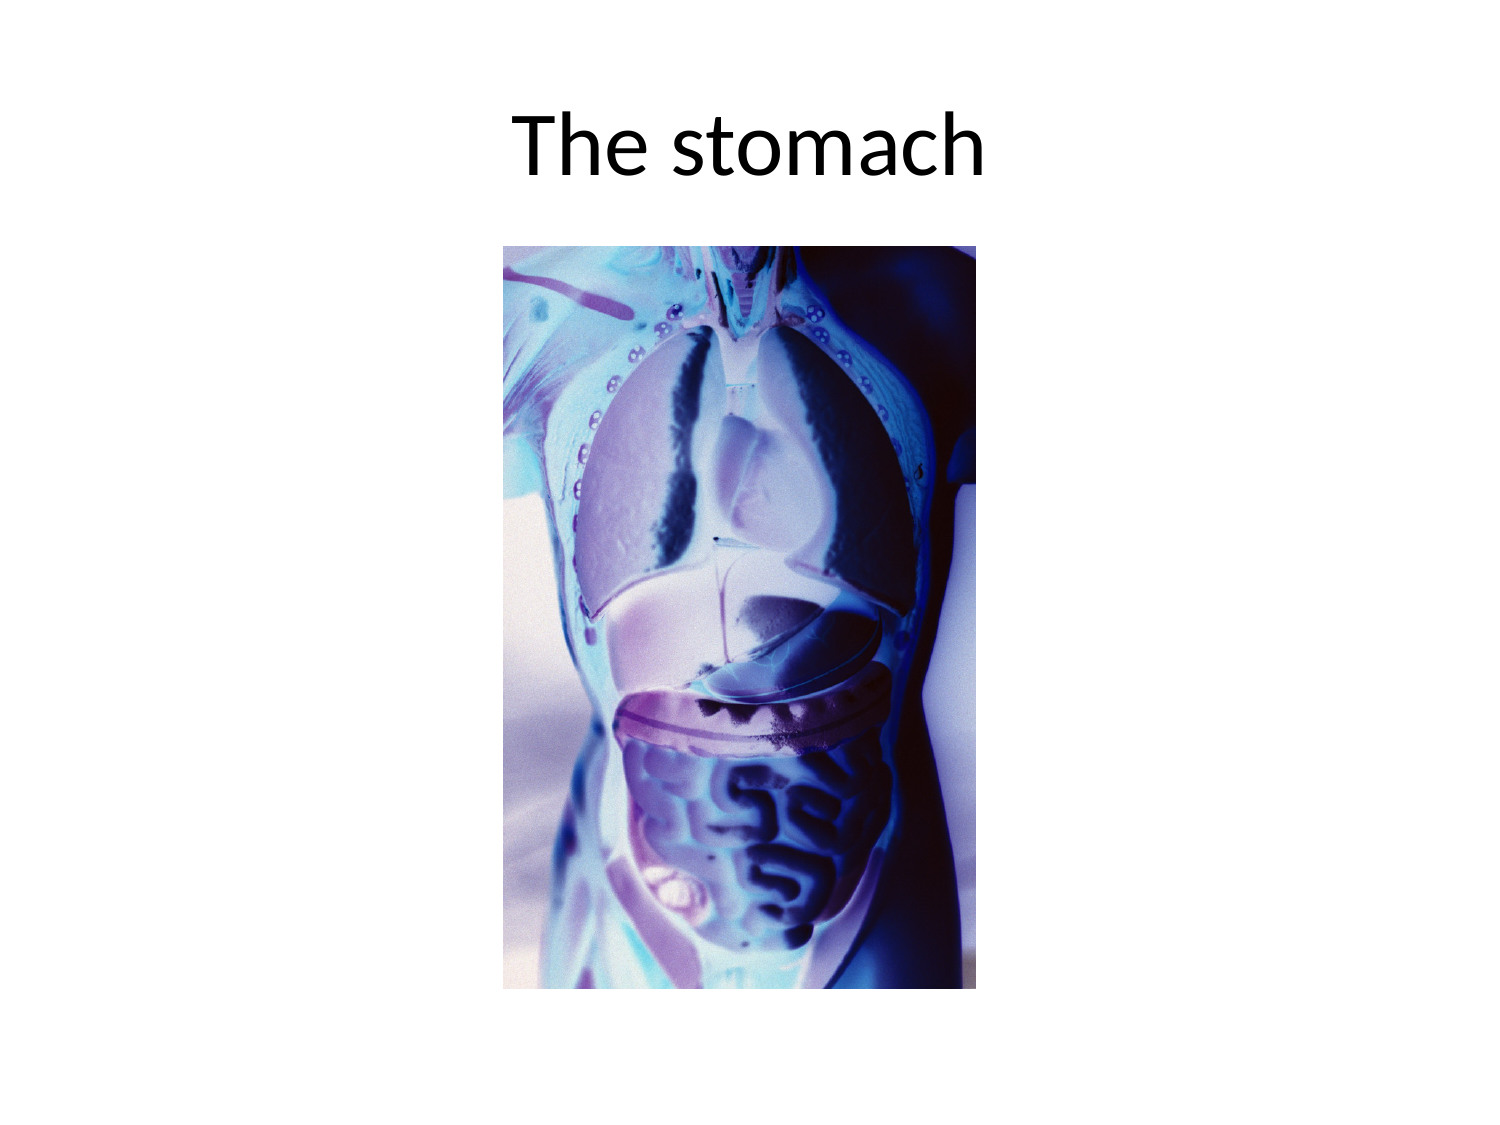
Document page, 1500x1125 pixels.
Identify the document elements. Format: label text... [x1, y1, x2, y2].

title The stomach [75, 45, 1425, 233]
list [503, 245, 977, 989]
